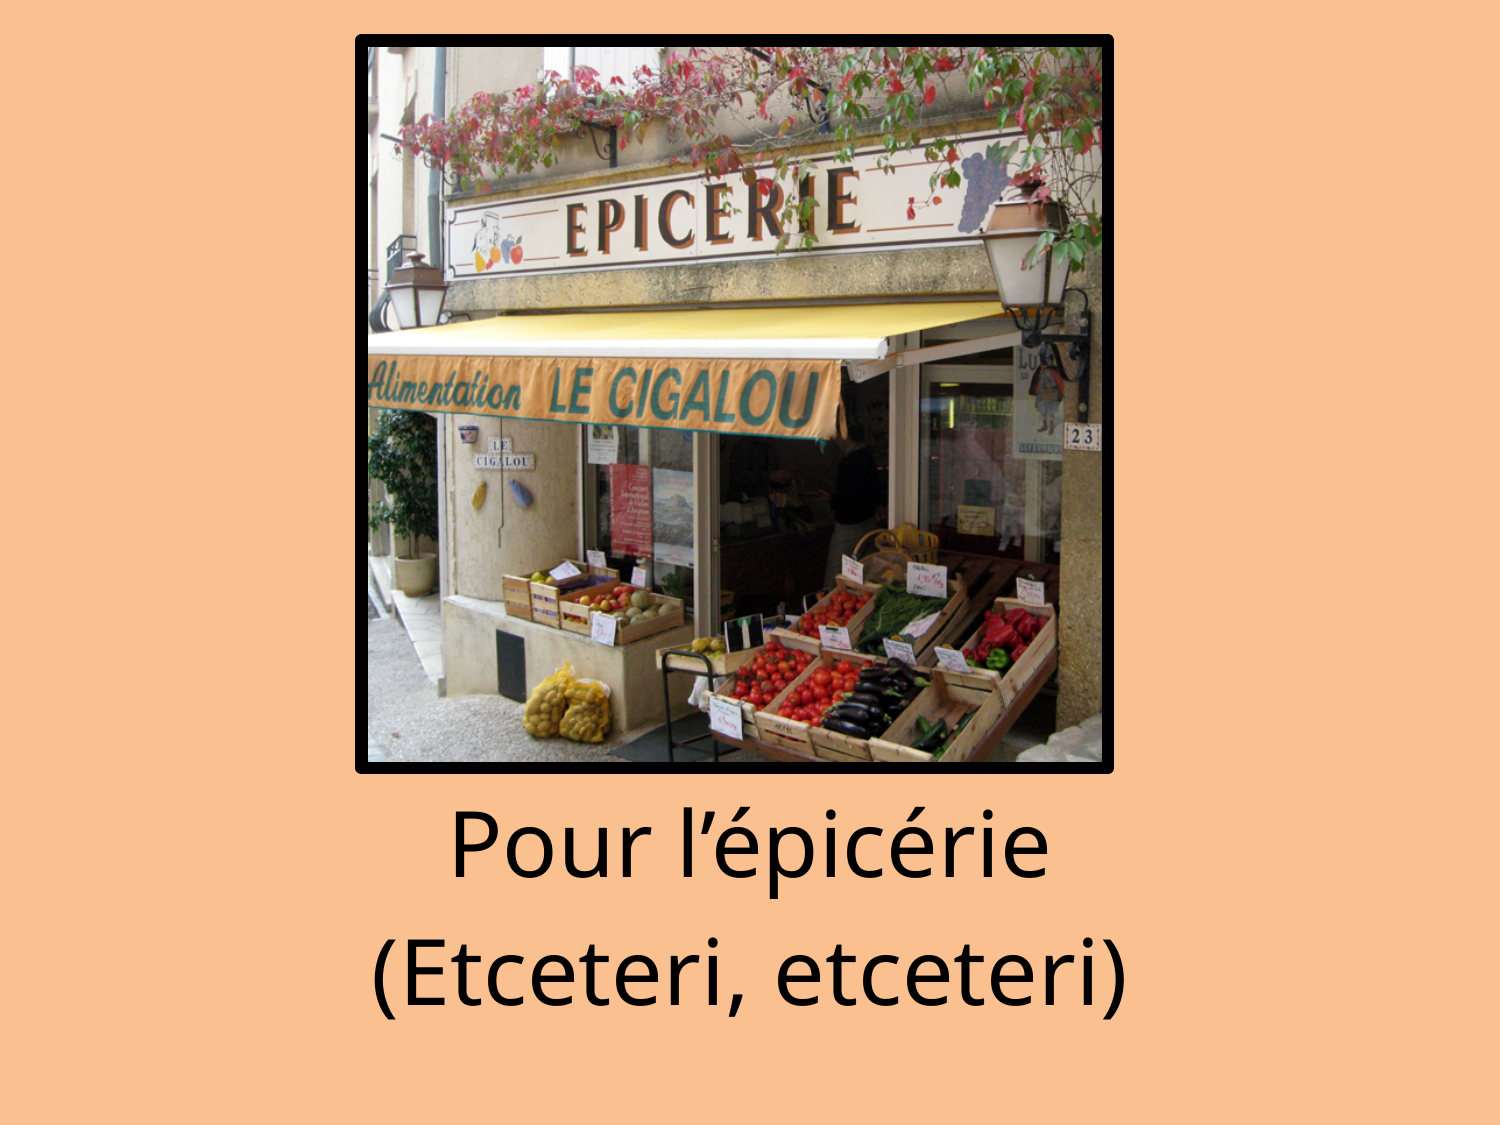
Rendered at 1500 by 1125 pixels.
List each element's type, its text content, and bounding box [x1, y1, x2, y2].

list Pour l’épicérie (Etceteri, etceteri) [75, 778, 1425, 1067]
picture [367, 46, 1102, 762]
